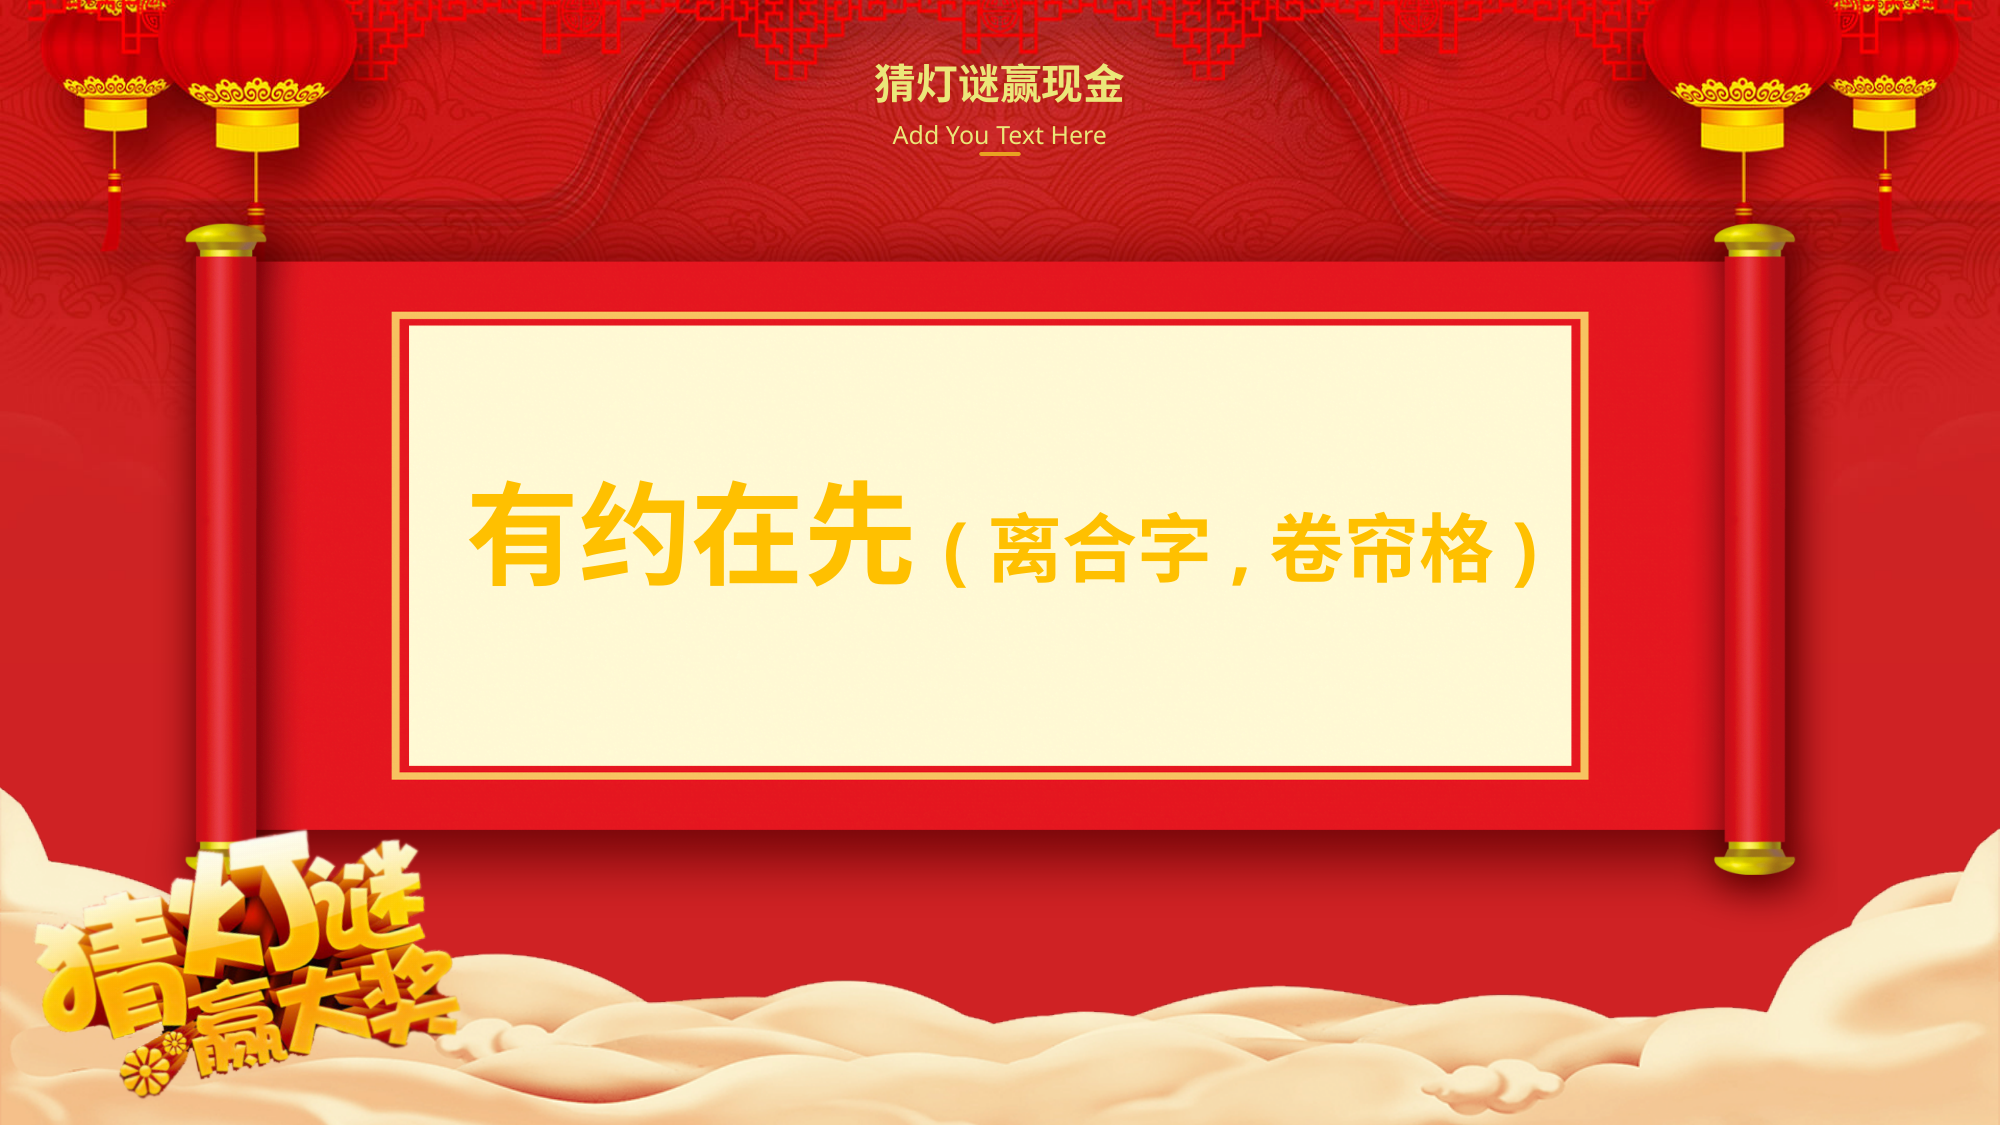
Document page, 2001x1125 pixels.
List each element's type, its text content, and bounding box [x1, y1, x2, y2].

text_box 猜灯谜赢现金 [859, 50, 1141, 99]
picture [0, 0, 2000, 1125]
